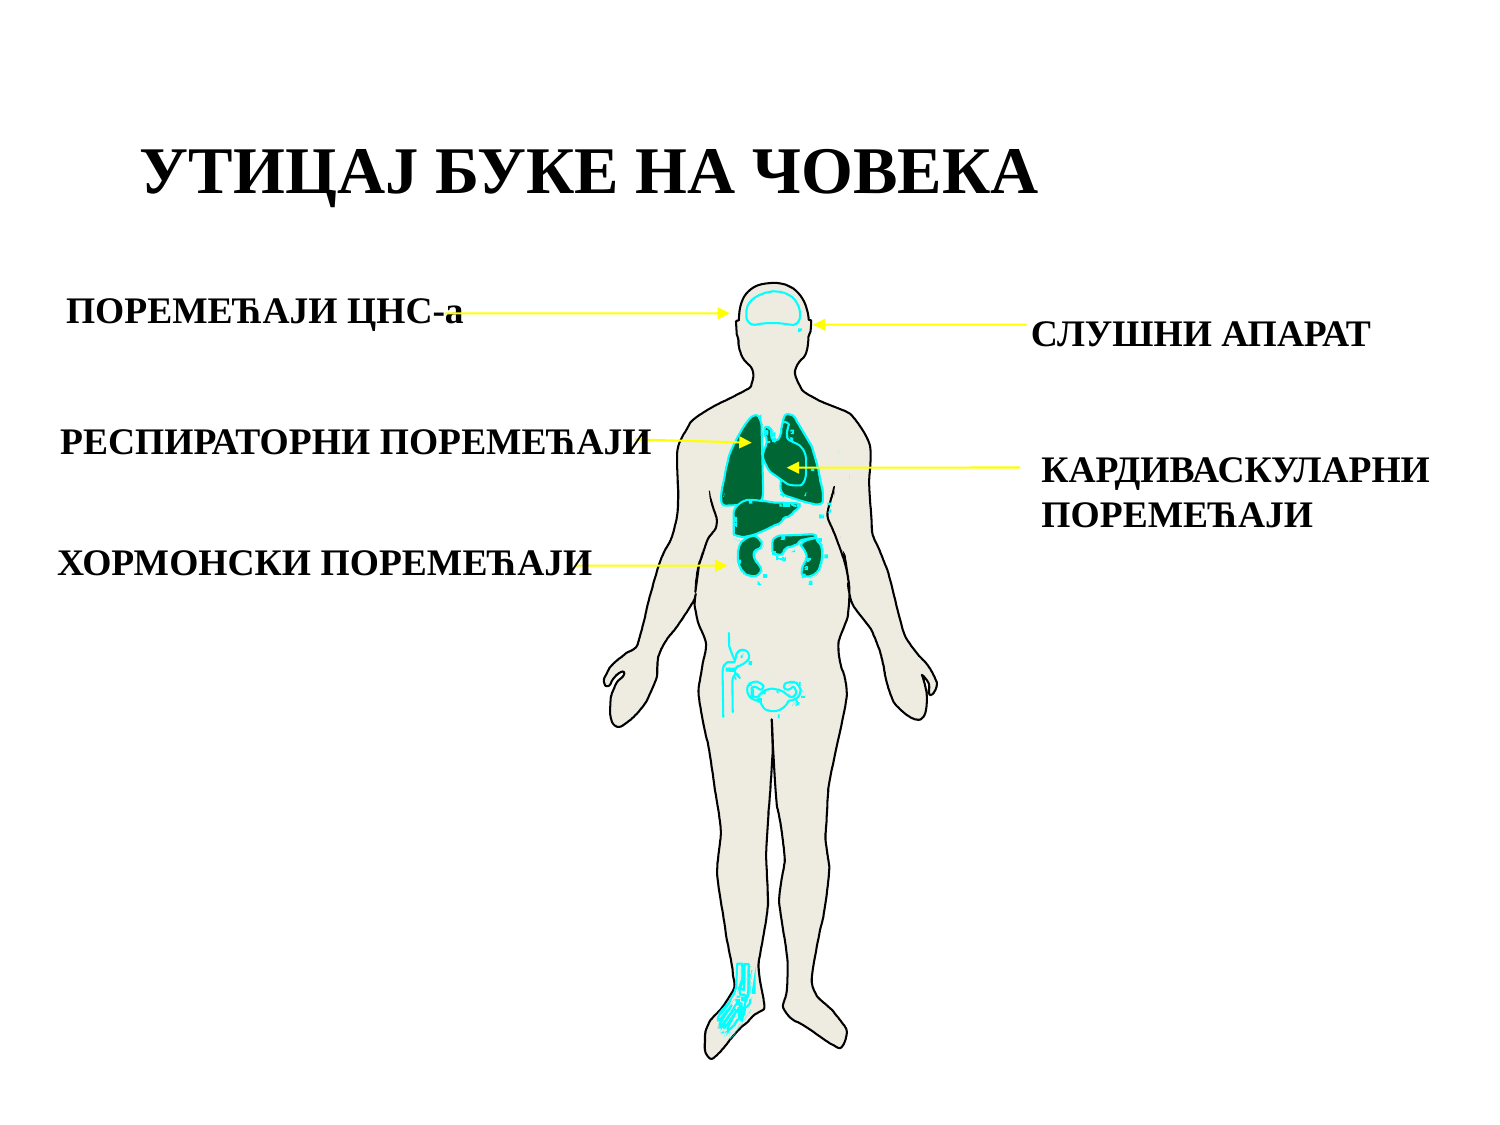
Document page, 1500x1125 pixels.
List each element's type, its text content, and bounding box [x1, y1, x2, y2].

text_box УТИЦАЈ БУКЕ НА ЧОВЕКА [125, 119, 1425, 214]
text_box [41, 278, 1460, 1060]
